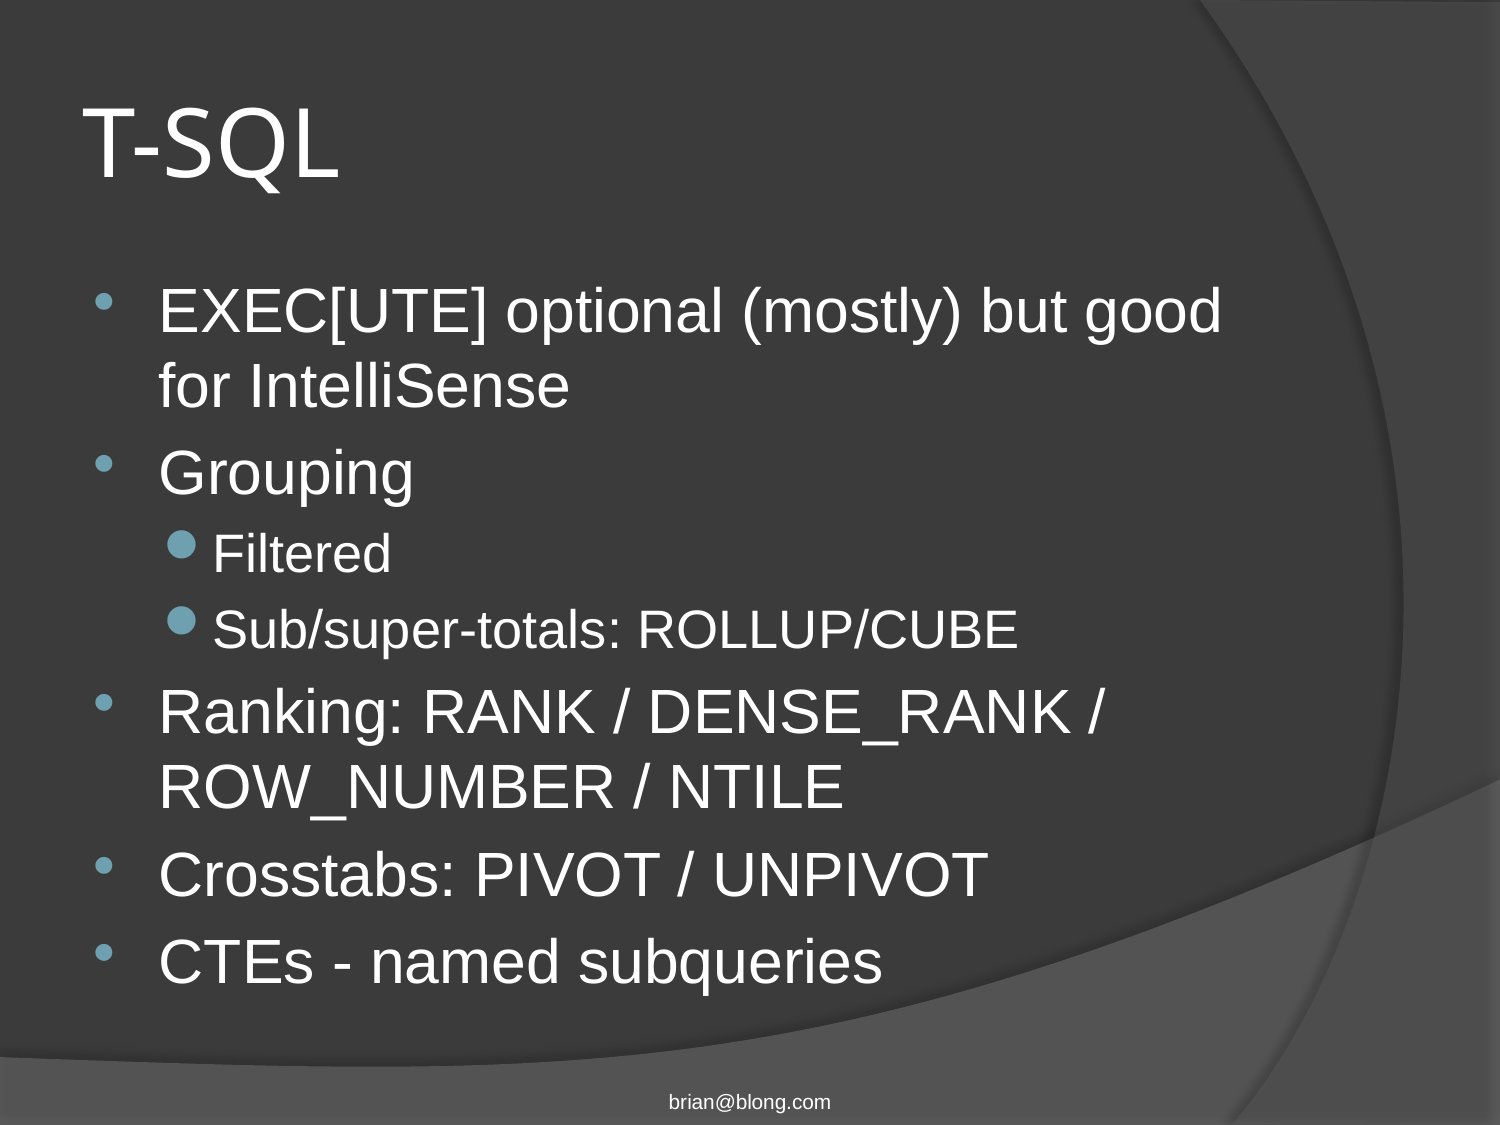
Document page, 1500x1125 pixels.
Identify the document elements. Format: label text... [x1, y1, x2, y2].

footer brian@blong.com [512, 1053, 988, 1114]
list EXEC[UTE] optional (mostly) but good for IntelliSense Grouping Filtered Sub/super-totals: ROLLUP/CUBE Ranking: RANK / DENSE_RANK / ROW_NUMBER / NTILE Crosstabs: PIVOT / UNPIVOT CTEs - named subqueries [75, 262, 1300, 1005]
title T-SQL [75, 45, 1300, 233]
